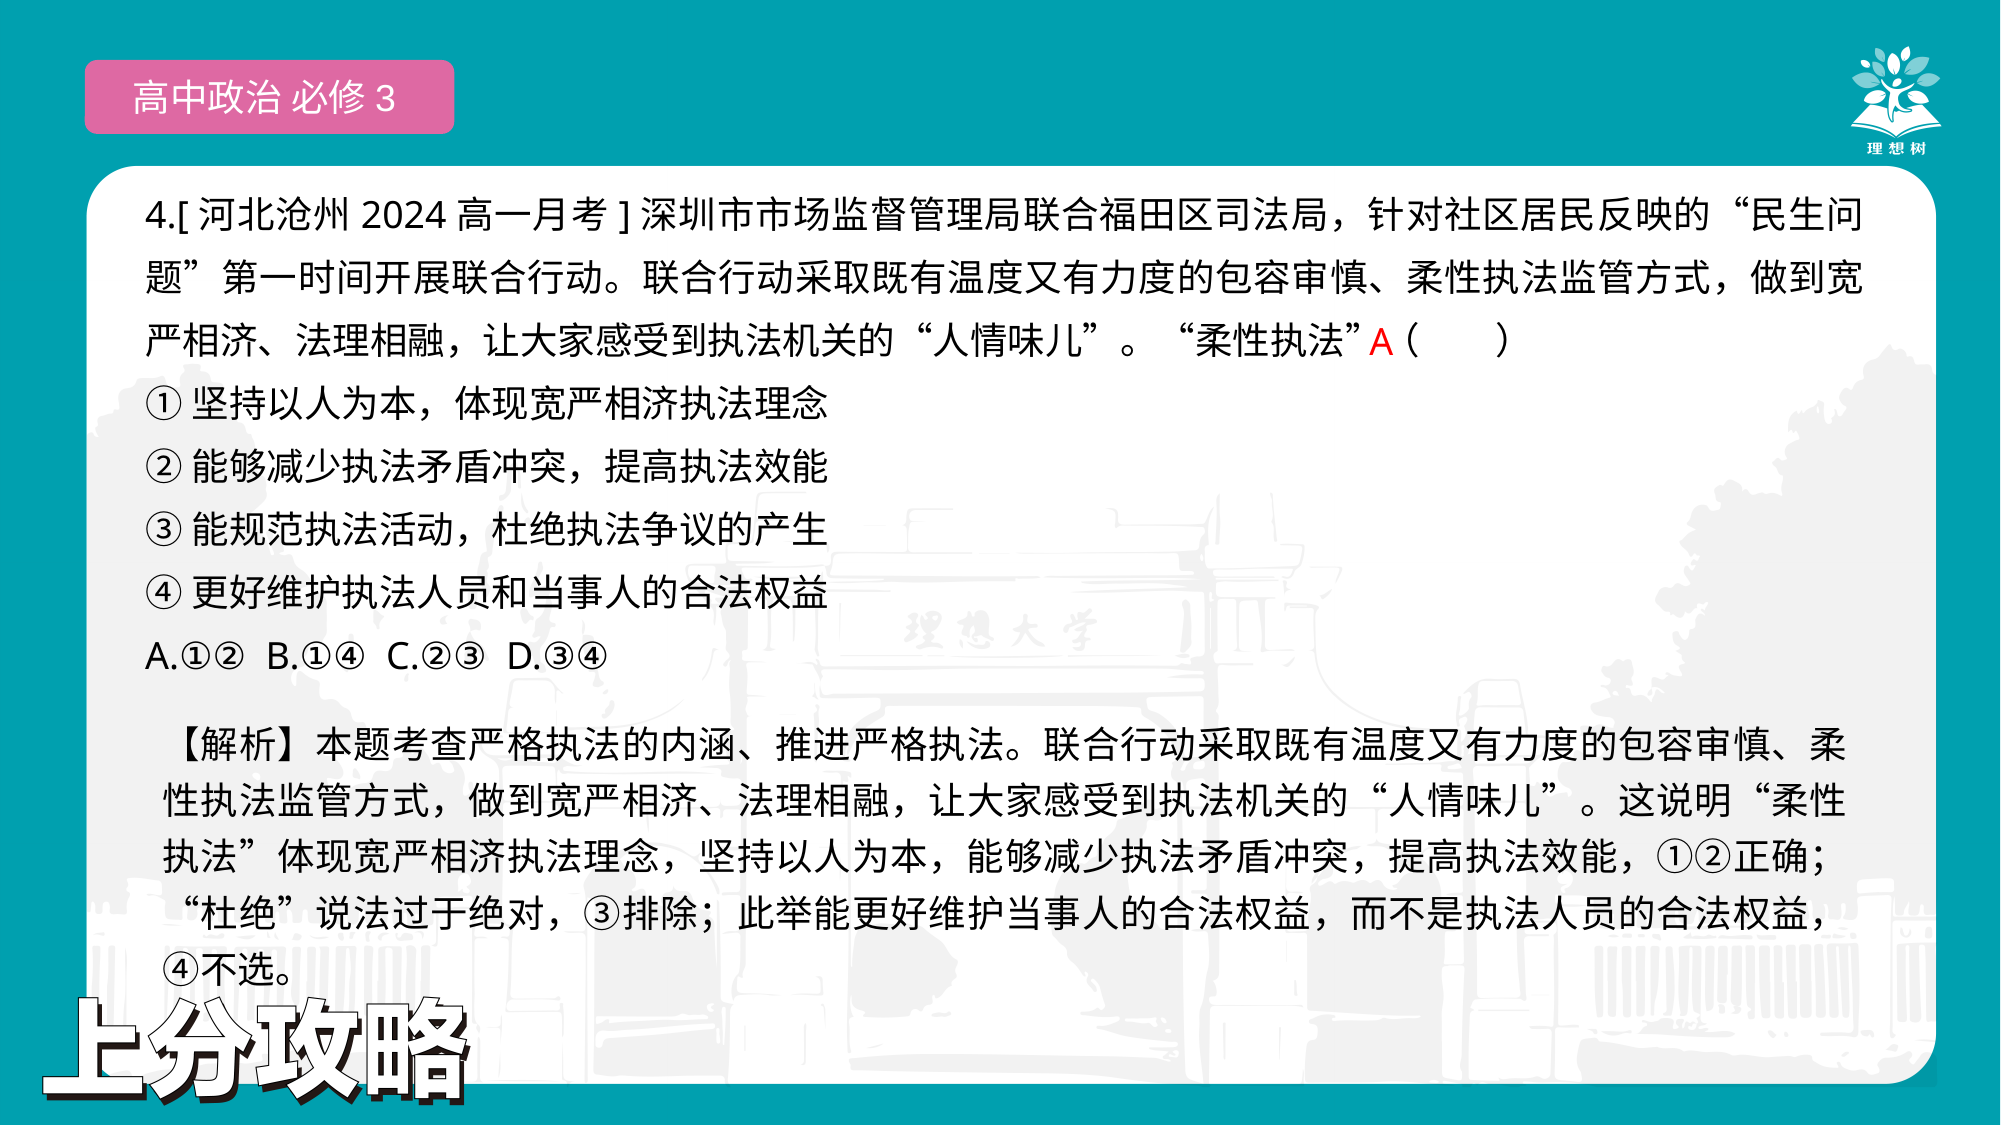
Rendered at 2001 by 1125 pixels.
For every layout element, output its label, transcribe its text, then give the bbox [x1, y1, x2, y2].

text_box 4.[河北沧州2024高一月考]深圳市市场监督管理局联合福田区司法局，针对社区居民反映的“民生问题”第一时间开展联合行动。联合行动采取既有温度又有力度的包容审慎、柔性执法监管方式，做到宽严相济、法理相融，让大家感受到执法机关的“人情味儿”。“柔性执法”（ ） ①坚持以人为本，体现宽严相济执法理念 ②能够减少执法矛盾冲突，提高执法效能 ③能规范执法活动，杜绝执法争议的产生 ④更好维护执法人员和当事人的合法权益 A.①② B.①④ C.②③ D.③④ [130, 166, 1880, 685]
picture [0, 0, 2001, 1125]
text_box 【解析】本题考查严格执法的内涵、推进严格执法。联合行动采取既有温度又有力度的包容审慎、柔性执法监管方式，做到宽严相济、法理相融，让大家感受到执法机关的“人情味儿”。这说明“柔性执法”体现宽严相济执法理念，坚持以人为本，能够减少执法矛盾冲突，提高执法效能，①②正确；“杜绝”说法过于绝对，③排除；此举能更好维护当事人的合法权益，而不是执法人员的合法权益，④不选。 [147, 702, 1862, 1010]
text_box A [1344, 288, 1462, 371]
text_box 高中政治 必修3 [83, 58, 456, 135]
